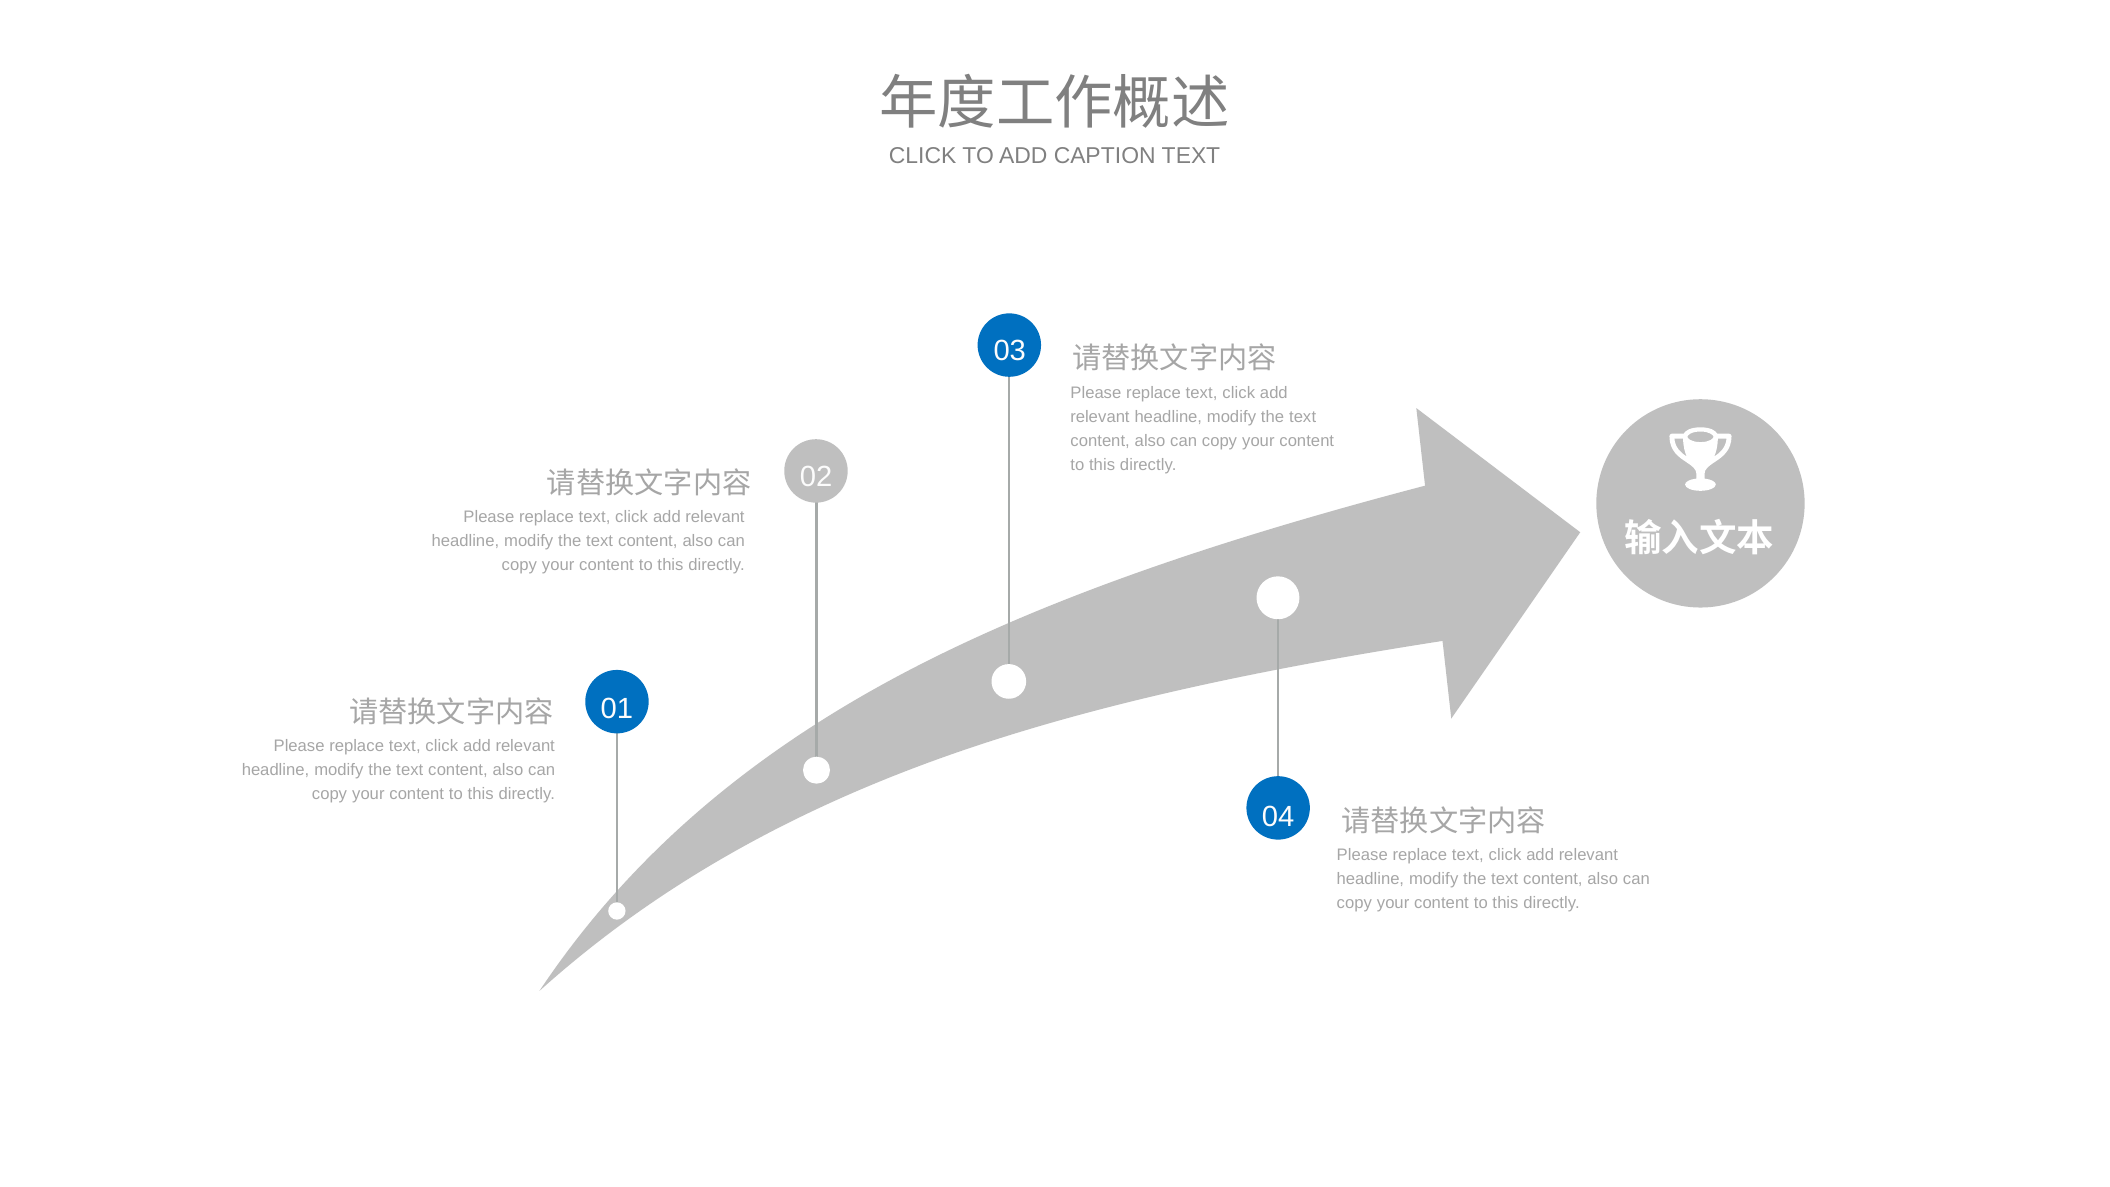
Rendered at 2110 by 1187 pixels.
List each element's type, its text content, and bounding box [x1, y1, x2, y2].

text_box 02 [796, 447, 836, 495]
text_box [1261, 835, 1295, 840]
text_box [803, 756, 831, 784]
text_box 03 [990, 321, 1030, 369]
text_box [991, 664, 1027, 699]
text_box [1596, 399, 1805, 608]
text_box [608, 902, 626, 920]
text_box [784, 439, 848, 503]
text_box Please replace text, click add relevant headline, modify the text content, also can copy your content to this directly. [1070, 378, 1352, 474]
text_box [1246, 776, 1310, 833]
text_box [1669, 427, 1732, 491]
text_box 04 [1258, 787, 1298, 835]
text_box Please replace text, click add relevant headline, modify the text content, also can copy your content to this directly. [216, 730, 556, 803]
text_box [1256, 576, 1300, 620]
text_box [977, 313, 1042, 377]
text_box 请替换文字内容 [315, 686, 554, 729]
text_box 请替换文字内容 [494, 457, 752, 500]
text_box Please replace text, click add relevant headline, modify the text content, also can copy your content to this directly. [1336, 839, 1676, 912]
text_box 年度工作概述 [865, 65, 1245, 136]
text_box 01 [597, 680, 637, 727]
text_box 请替换文字内容 [1341, 795, 1563, 838]
text_box 请替换文字内容 [1072, 332, 1294, 375]
text_box Please replace text, click add relevant headline, modify the text content, also can copy your content to this directly. [406, 501, 746, 574]
text_box [585, 669, 649, 734]
text_box [539, 408, 1581, 991]
text_box CLICK TO ADD CAPTION TEXT [865, 140, 1245, 168]
text_box 输入文本 [1622, 499, 1776, 561]
